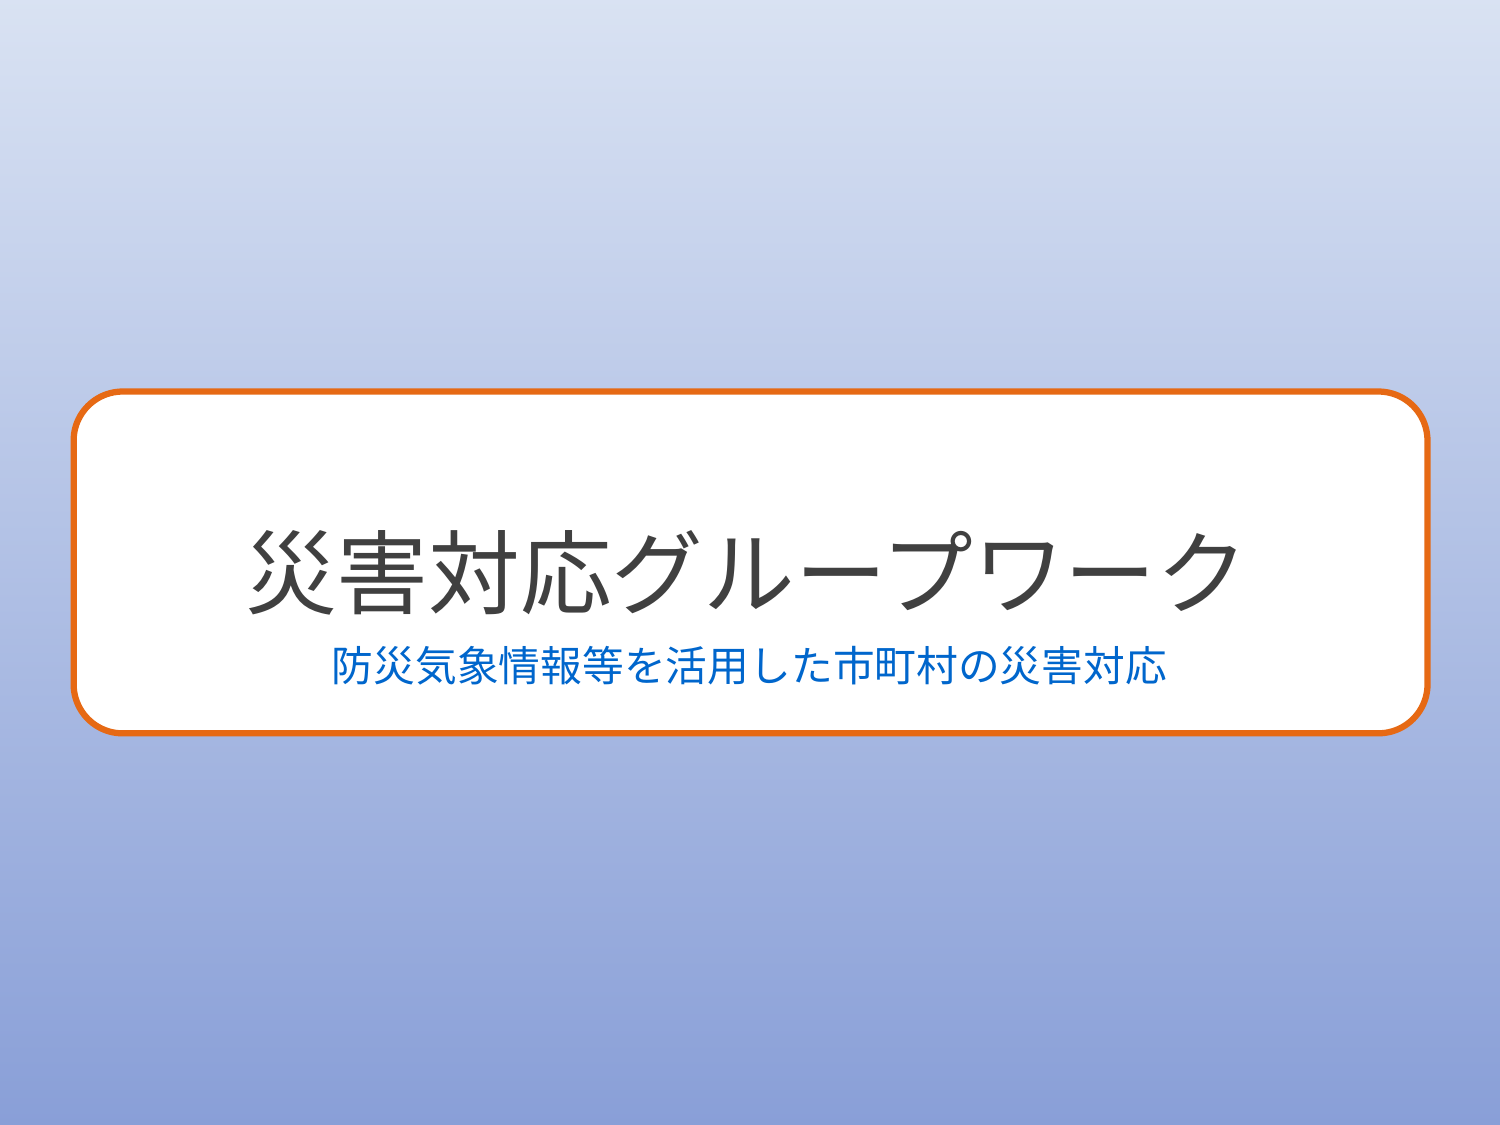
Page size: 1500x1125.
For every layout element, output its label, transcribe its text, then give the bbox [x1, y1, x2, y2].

title 災害対応グループワーク [104, 450, 1390, 669]
text_box 防災気象情報等を活用した市町村の災害対応 [137, 631, 1361, 697]
